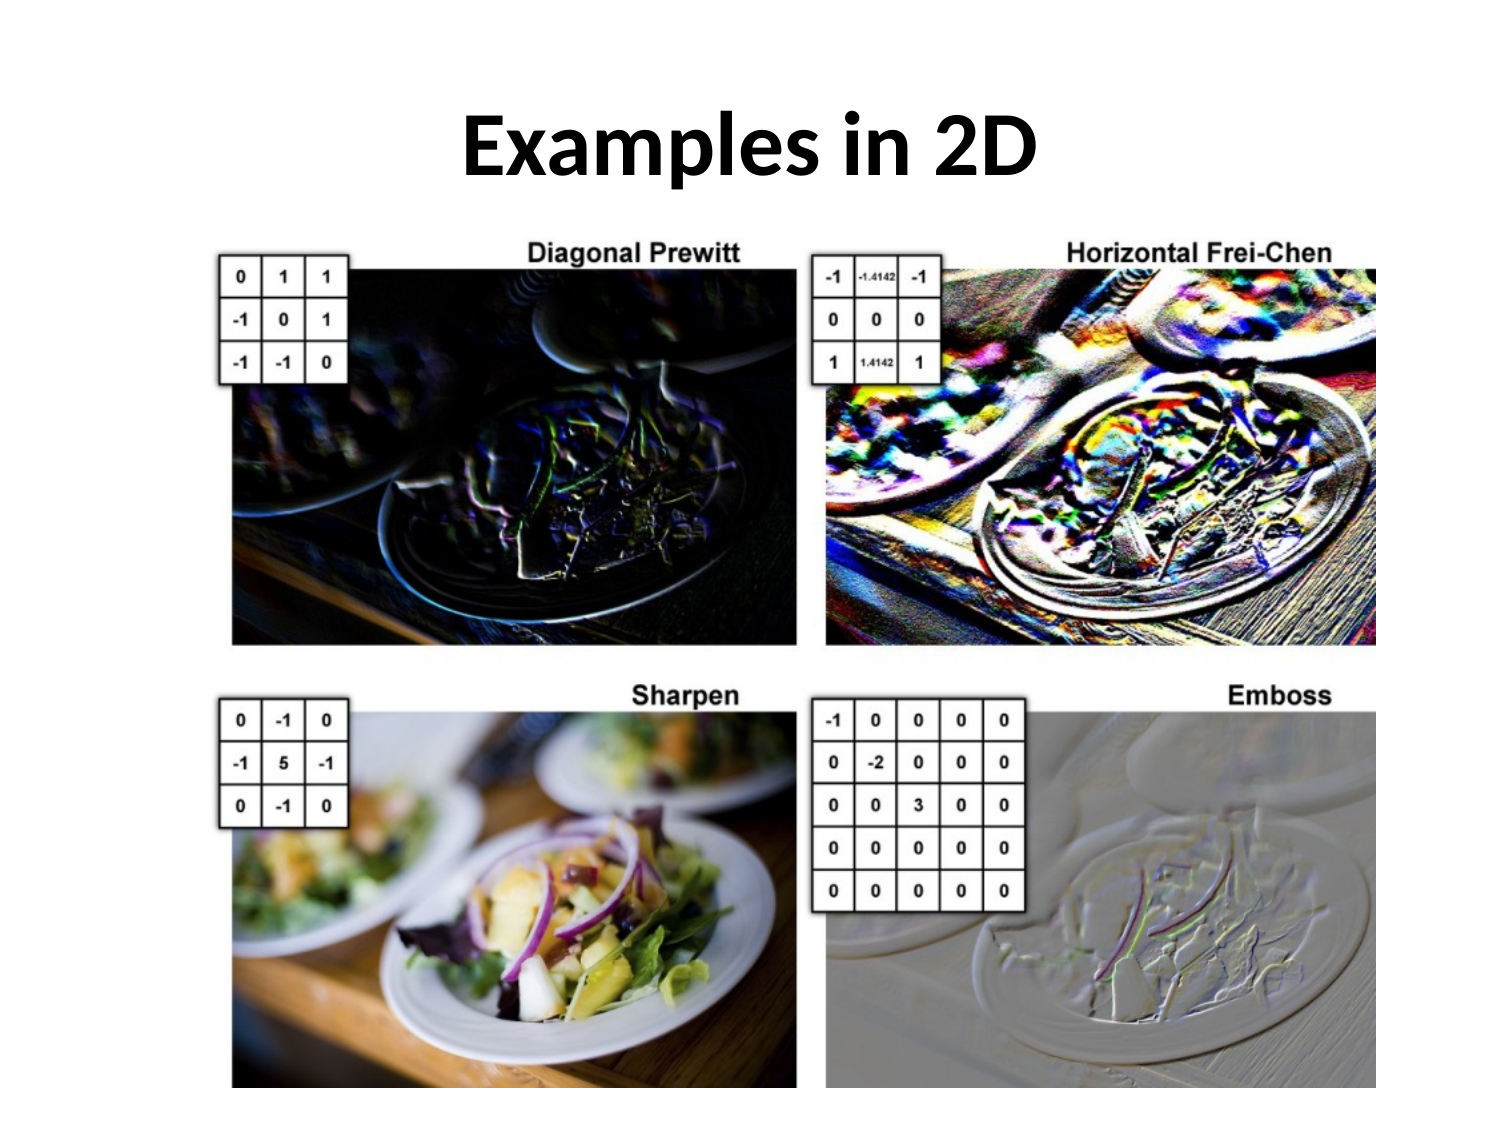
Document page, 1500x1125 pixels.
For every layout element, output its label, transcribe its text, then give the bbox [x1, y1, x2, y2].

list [203, 237, 1376, 1088]
title Examples in 2D [75, 45, 1425, 233]
